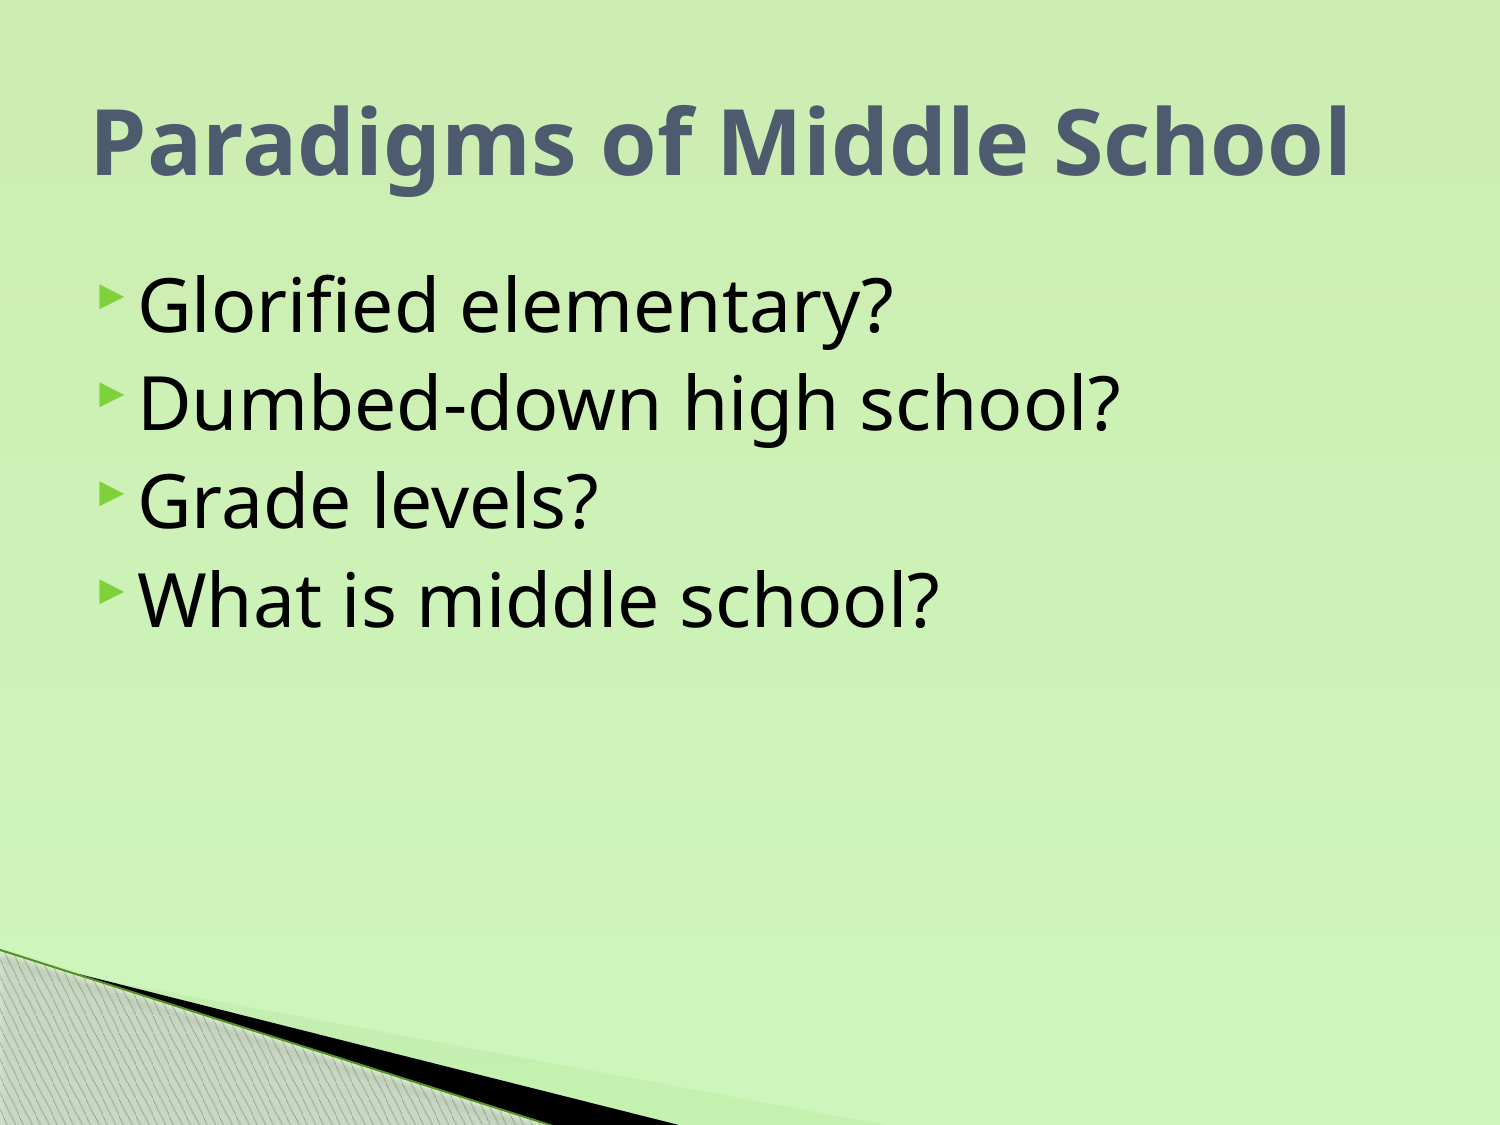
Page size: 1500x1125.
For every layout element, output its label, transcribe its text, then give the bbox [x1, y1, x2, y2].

title Paradigms of Middle School [75, 45, 1425, 233]
list Glorified elementary? Dumbed-down high school? Grade levels? What is middle school? [62, 249, 1413, 993]
